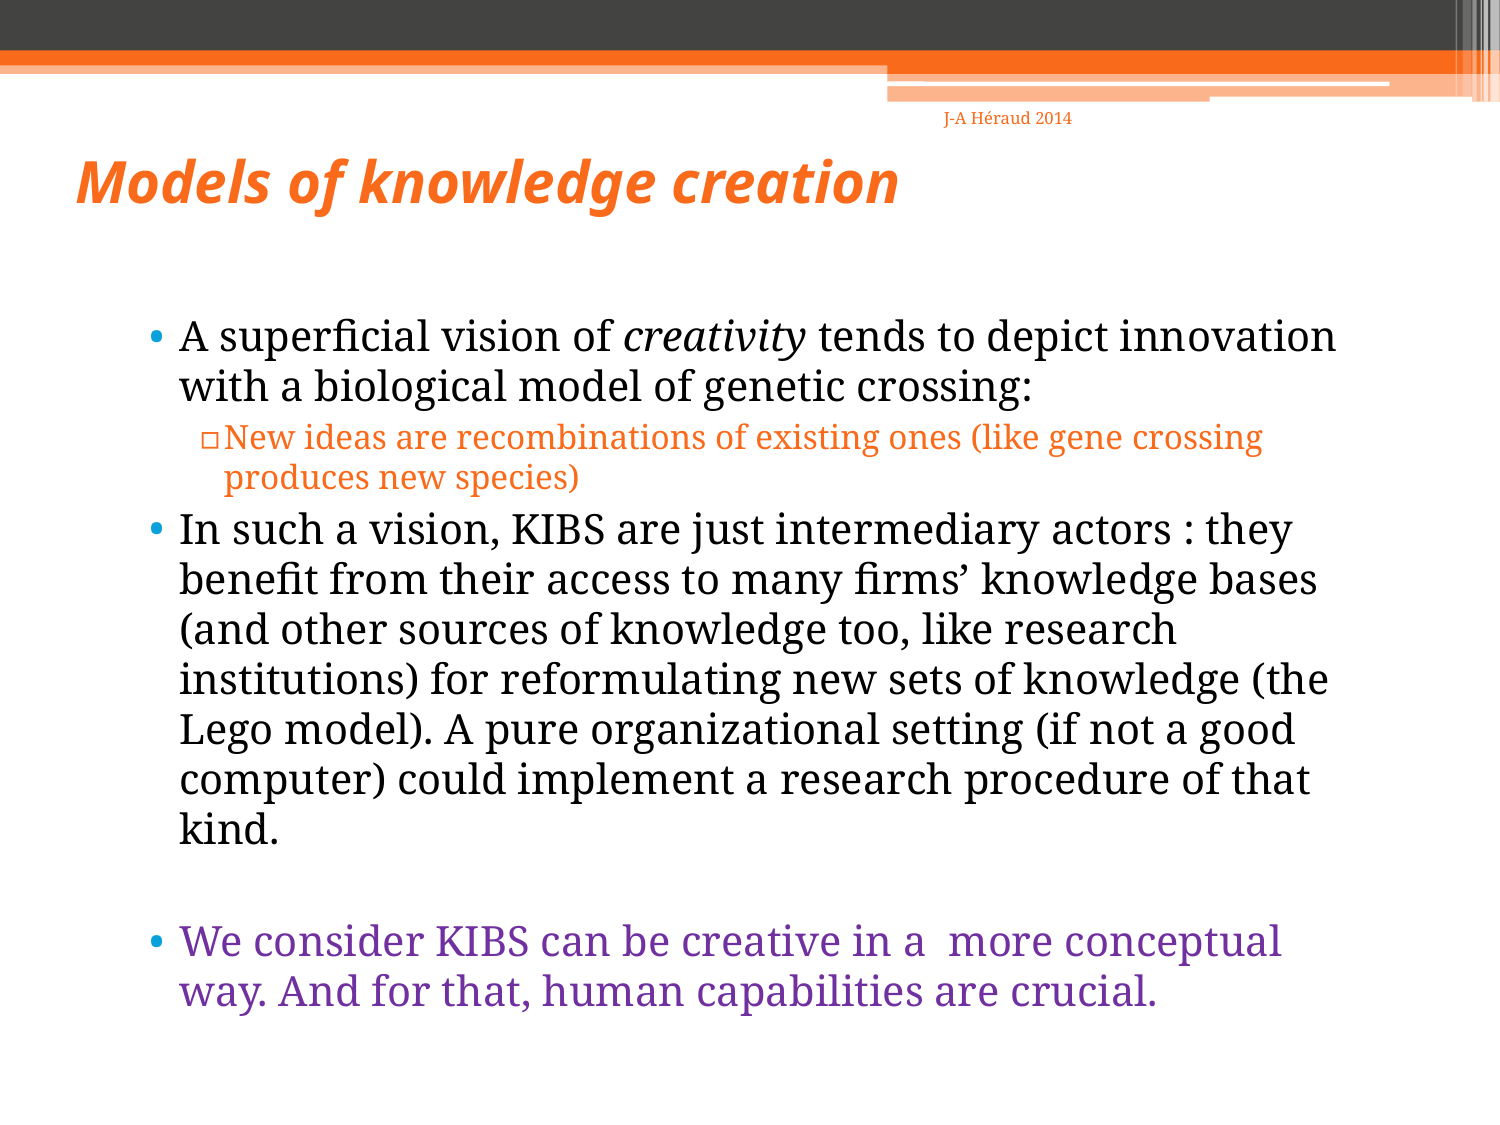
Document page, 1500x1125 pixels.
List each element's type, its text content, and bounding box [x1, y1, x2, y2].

list A superficial vision of creativity tends to depict innovation with a biological model of genetic crossing: New ideas are recombinations of existing ones (like gene crossing produces new species) In such a vision, KIBS are just intermediary actors : they benefit from their access to many firms’ knowledge bases (and other sources of knowledge too, like research institutions) for reformulating new sets of knowledge (the Lego model). A pure organizational setting (if not a good computer) could implement a research procedure of that kind. We consider KIBS can be creative in a more conceptual way. And for that, human capabilities are crucial. [123, 302, 1365, 1024]
title Models of knowledge creation [74, 44, 1426, 280]
